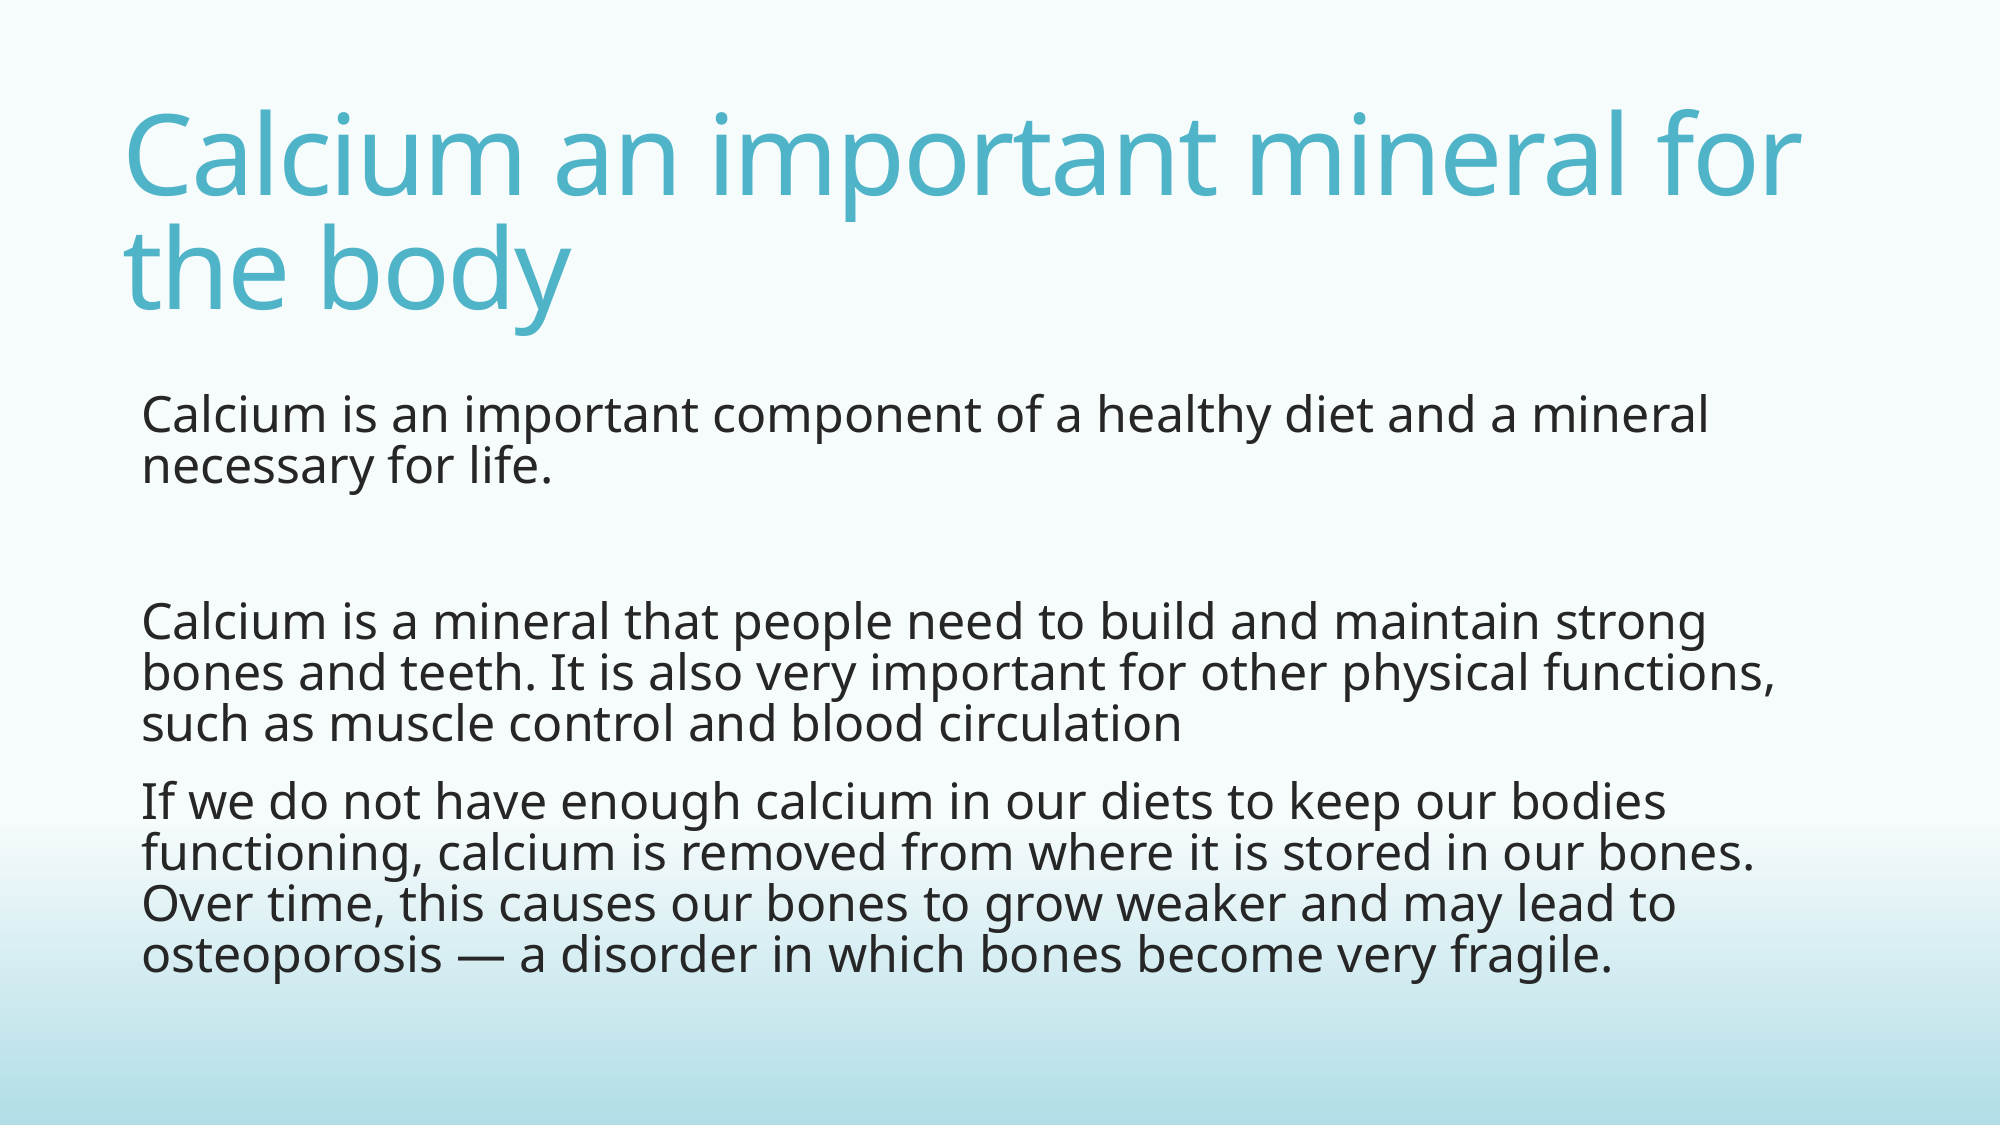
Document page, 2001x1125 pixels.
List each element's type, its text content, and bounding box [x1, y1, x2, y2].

list Calcium is an important component of a healthy diet and a mineral necessary for life. Calcium is a mineral that people need to build and maintain strong bones and teeth. It is also very important for other physical functions, such as muscle control and blood circulation If we do not have enough calcium in our diets to keep our bodies functioning, calcium is removed from where it is stored in our bones. Over time, this causes our bones to grow weaker and may lead to osteoporosis — a disorder in which bones become very fragile. [110, 384, 1875, 1003]
title Calcium an important mineral for the body [107, 81, 1875, 354]
